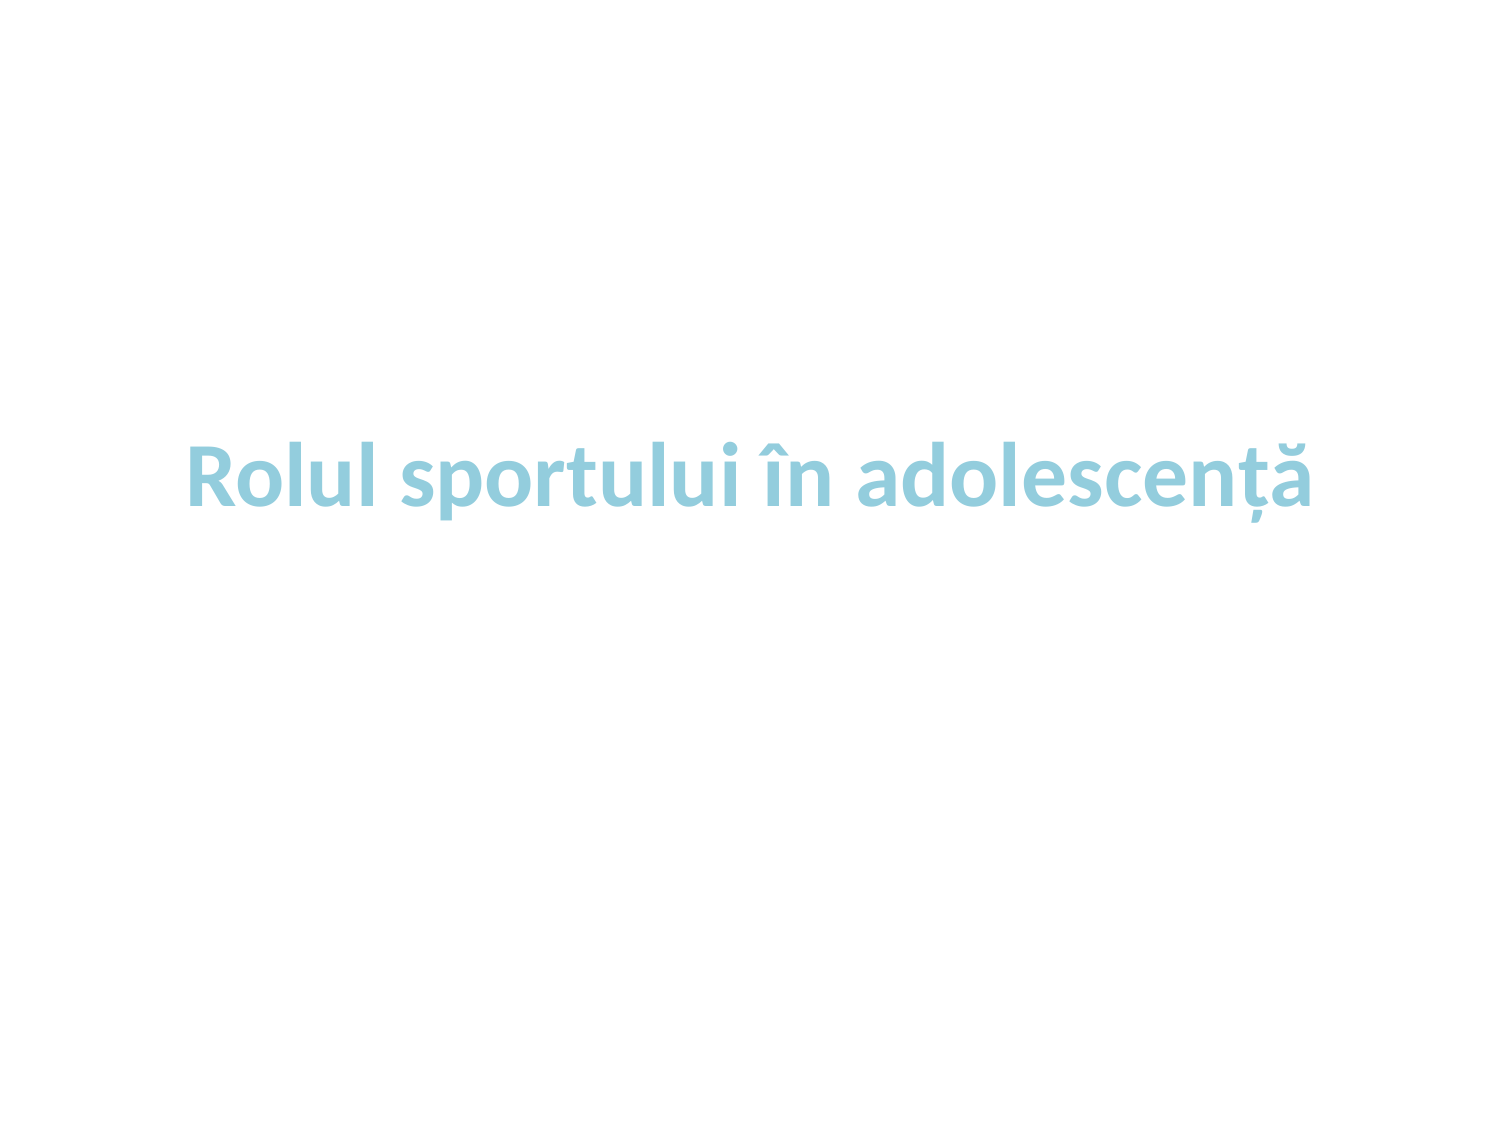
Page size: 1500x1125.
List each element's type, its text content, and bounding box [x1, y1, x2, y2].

title Rolul sportului în adolescență [112, 349, 1388, 591]
